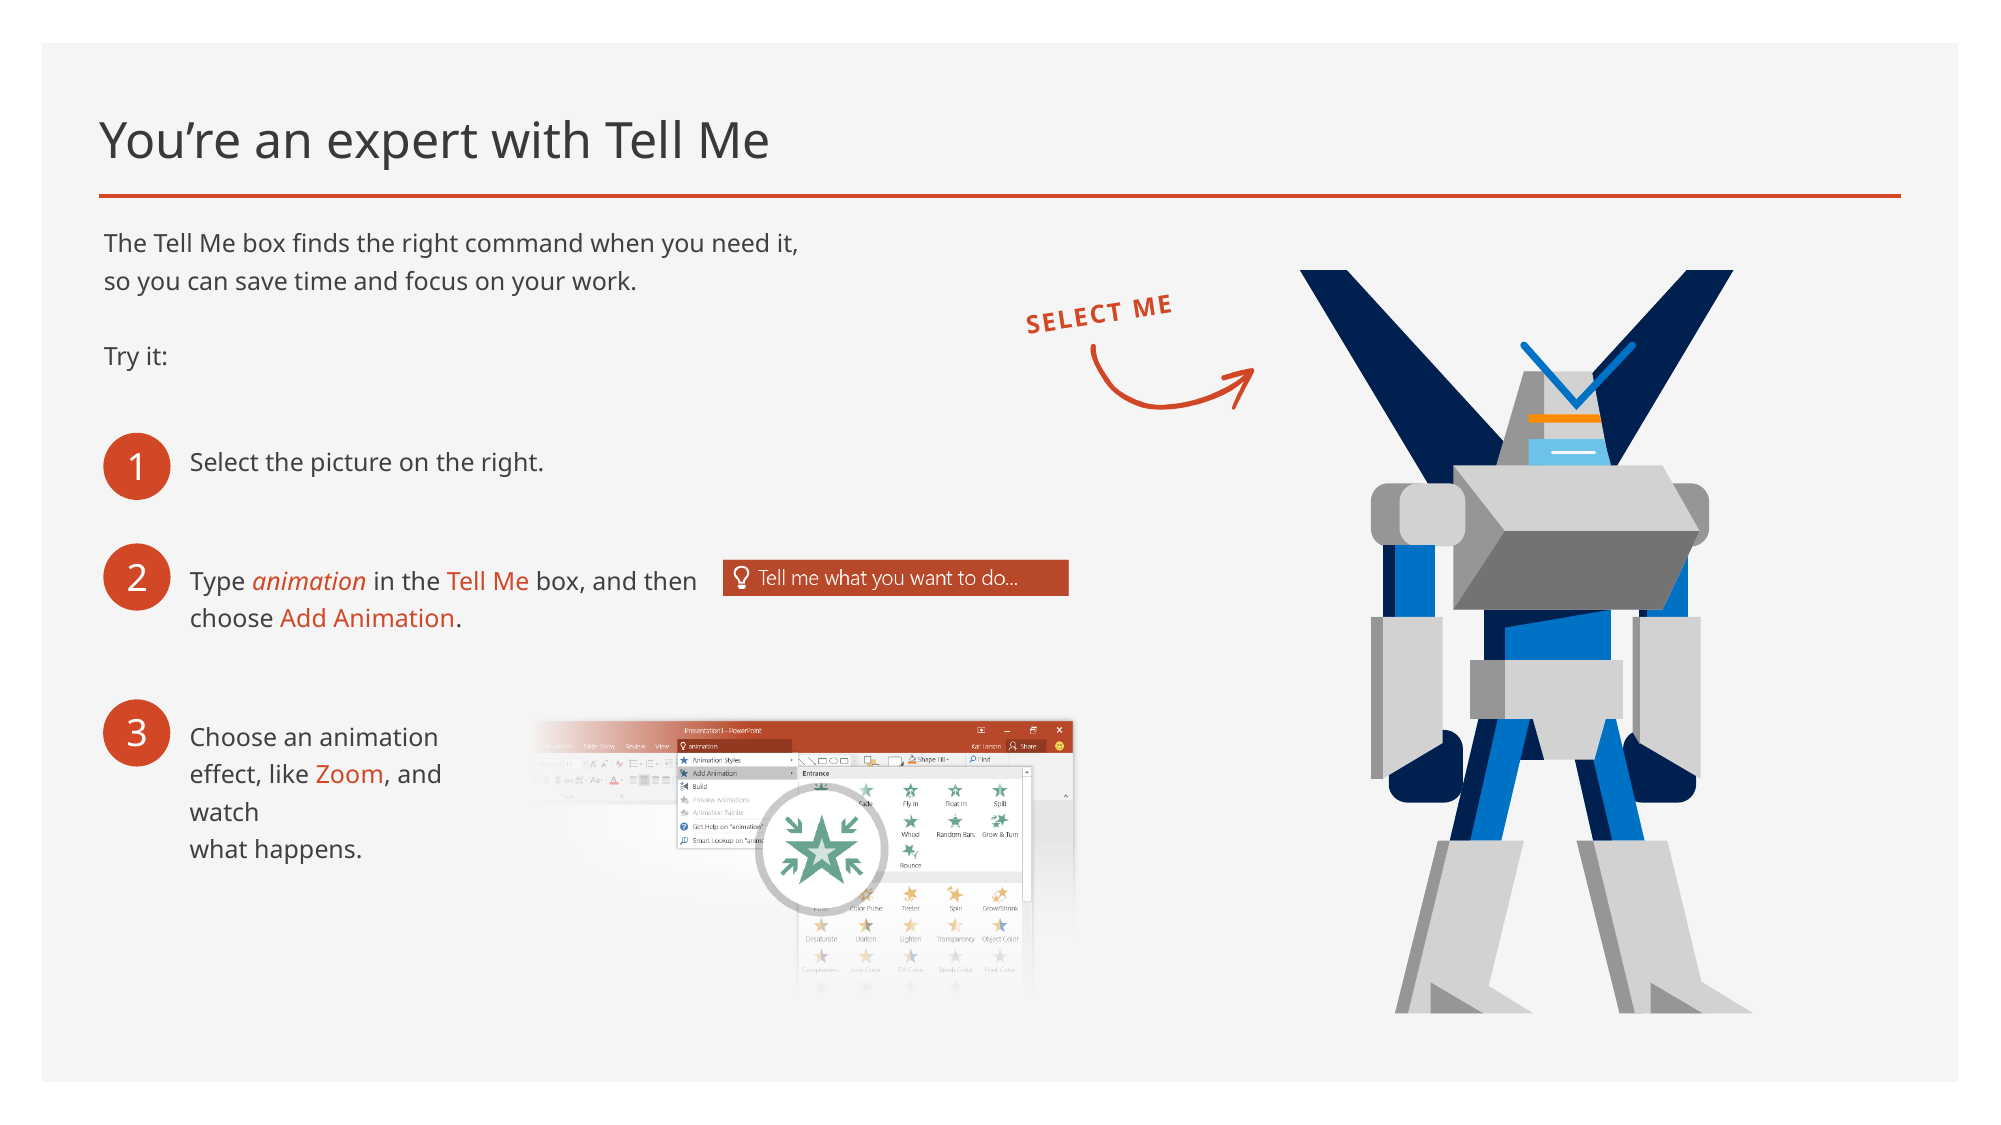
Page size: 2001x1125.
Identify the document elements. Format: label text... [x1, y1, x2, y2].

picture [722, 559, 1069, 596]
text_box Select the picture on the right. [174, 439, 687, 517]
text_box The Tell Me box finds the right command when you need it, so you can save time and focus on your work. Try it: [88, 212, 928, 416]
picture [320, 666, 1127, 1067]
picture [1088, 274, 1275, 466]
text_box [91, 543, 184, 611]
picture [1297, 269, 1754, 1014]
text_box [91, 699, 183, 767]
list You’re an expert with Tell Me [84, 72, 813, 178]
text_box Type animation in the Tell Me box, and then choose Add Animation. [174, 550, 750, 700]
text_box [91, 432, 184, 500]
text_box Choose an animation effect, like Zoom, and watch what happens. [174, 706, 320, 944]
text_box SELECT ME [987, 274, 1207, 379]
